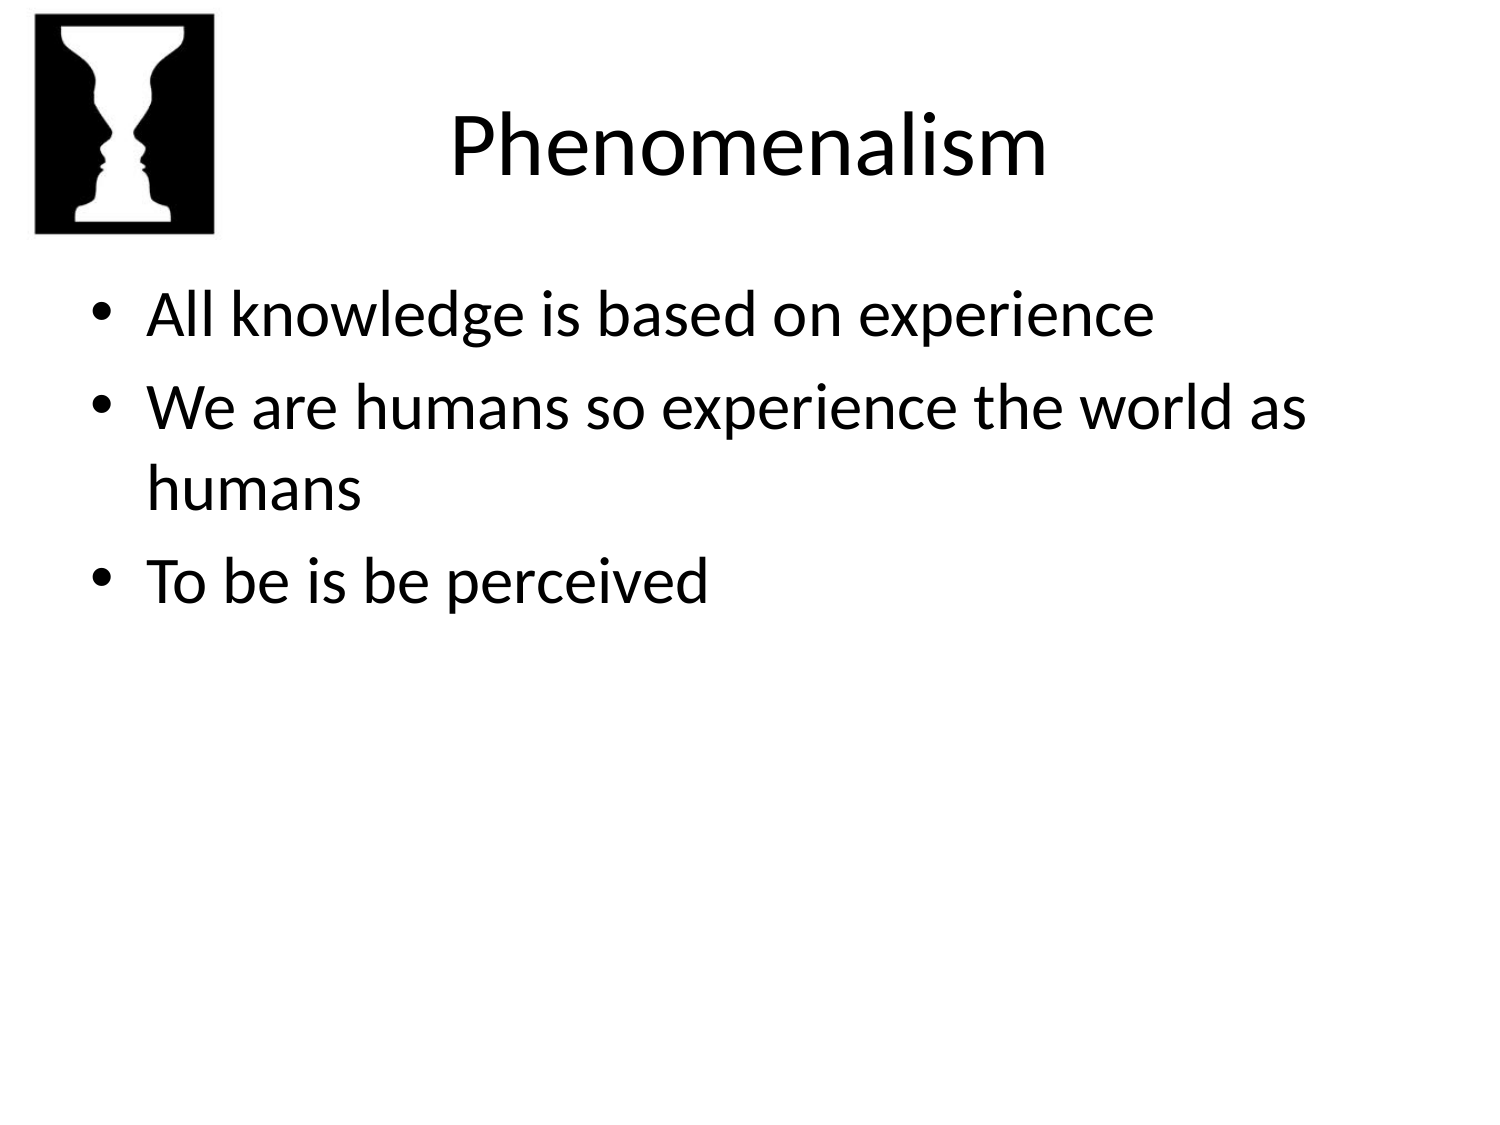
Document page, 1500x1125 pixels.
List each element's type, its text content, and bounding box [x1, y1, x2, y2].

title Phenomenalism [75, 45, 1425, 233]
picture [0, 0, 250, 250]
list All knowledge is based on experience We are humans so experience the world as humans To be is be perceived [75, 262, 1425, 1005]
